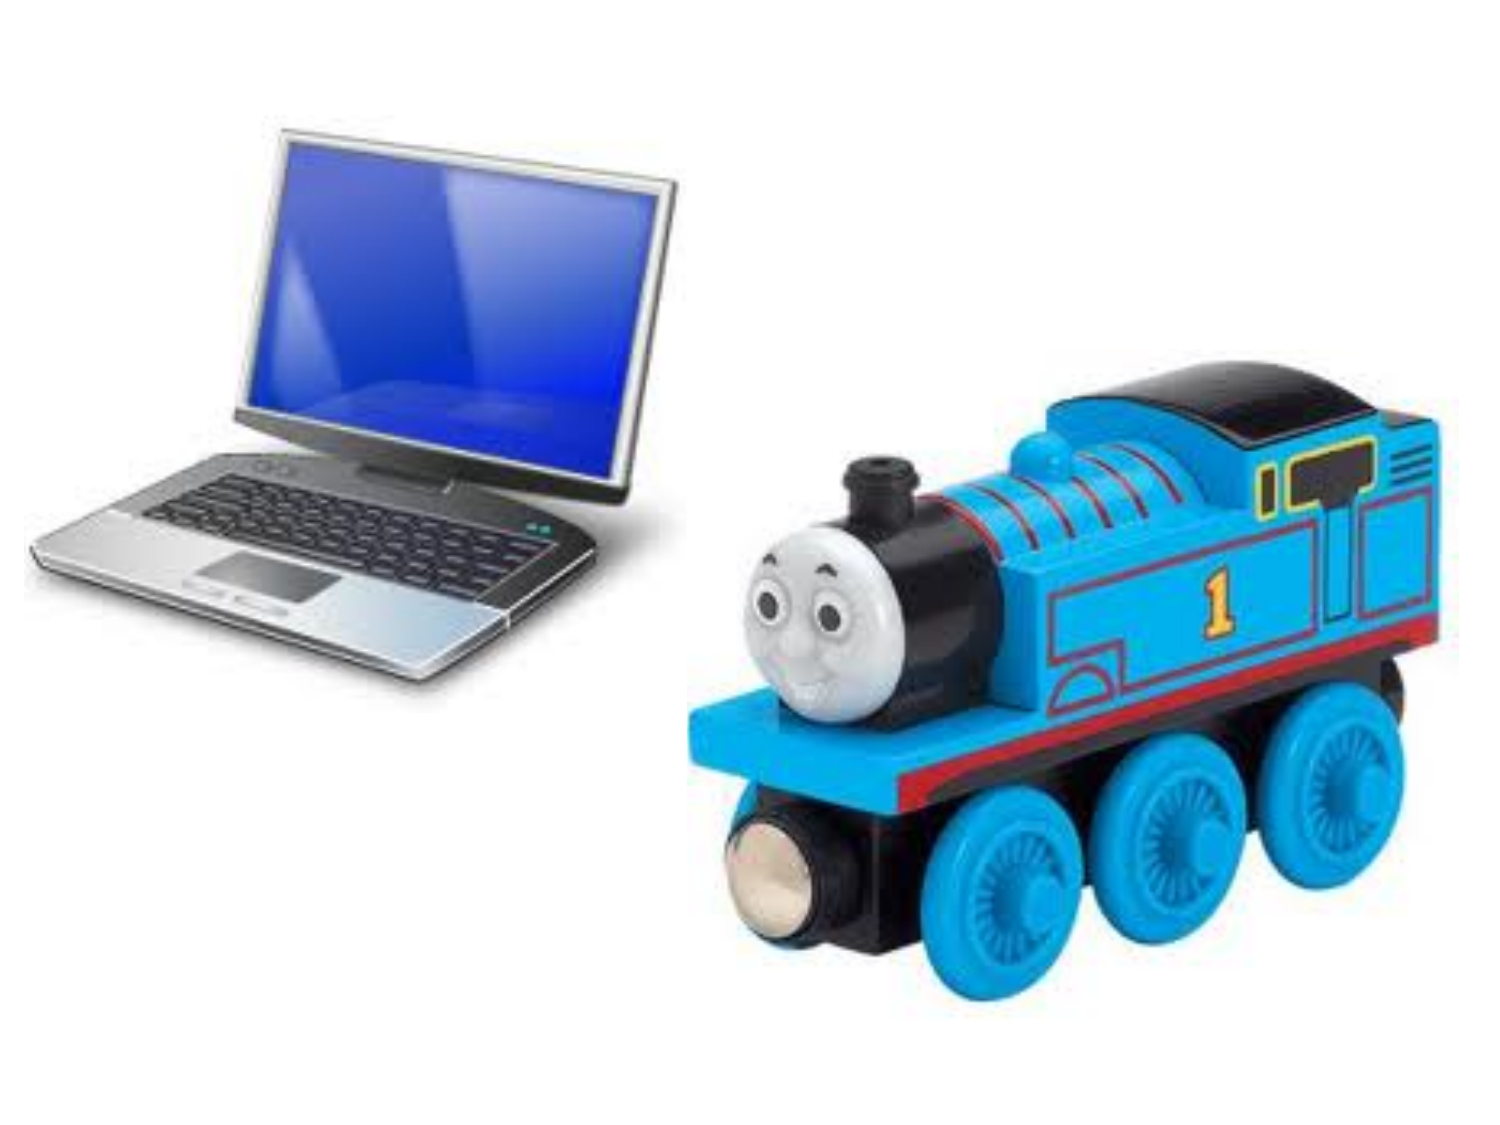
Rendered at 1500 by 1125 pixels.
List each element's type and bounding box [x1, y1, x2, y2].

picture [24, 37, 1460, 1026]
